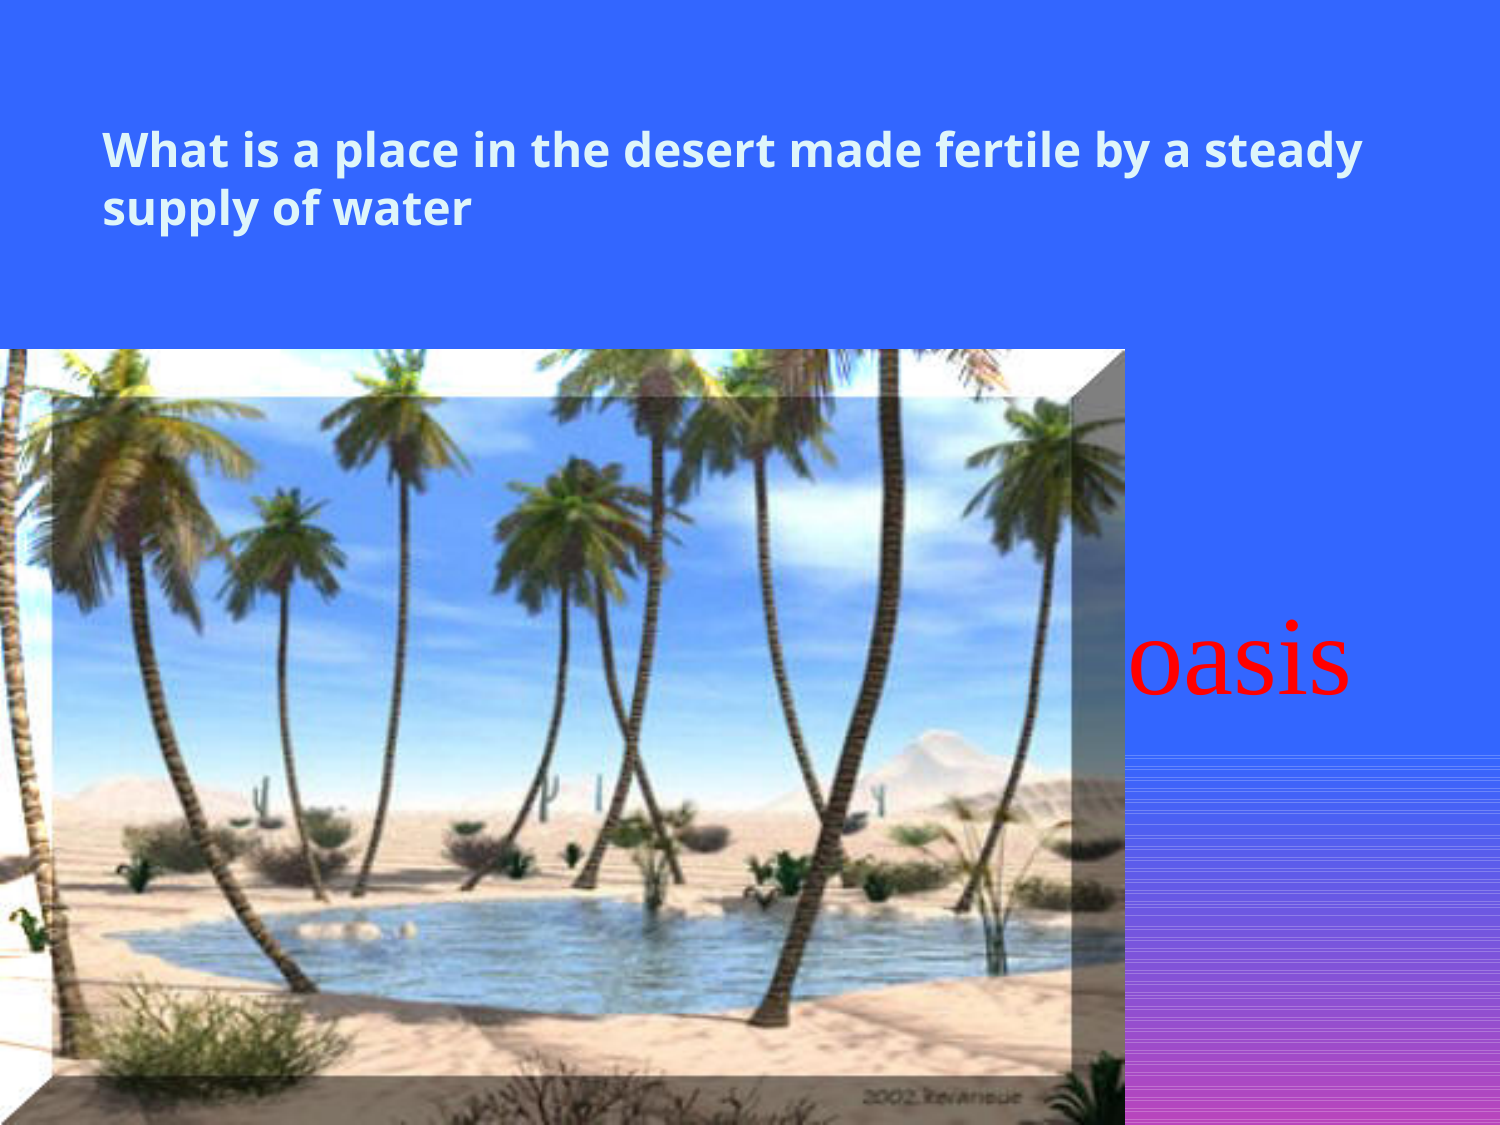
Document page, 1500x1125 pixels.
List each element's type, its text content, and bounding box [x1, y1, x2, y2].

text_box oasis [1131, 574, 1463, 725]
title What is a place in the desert made fertile by a steady supply of water [87, 112, 1438, 300]
picture [0, 349, 1126, 1125]
